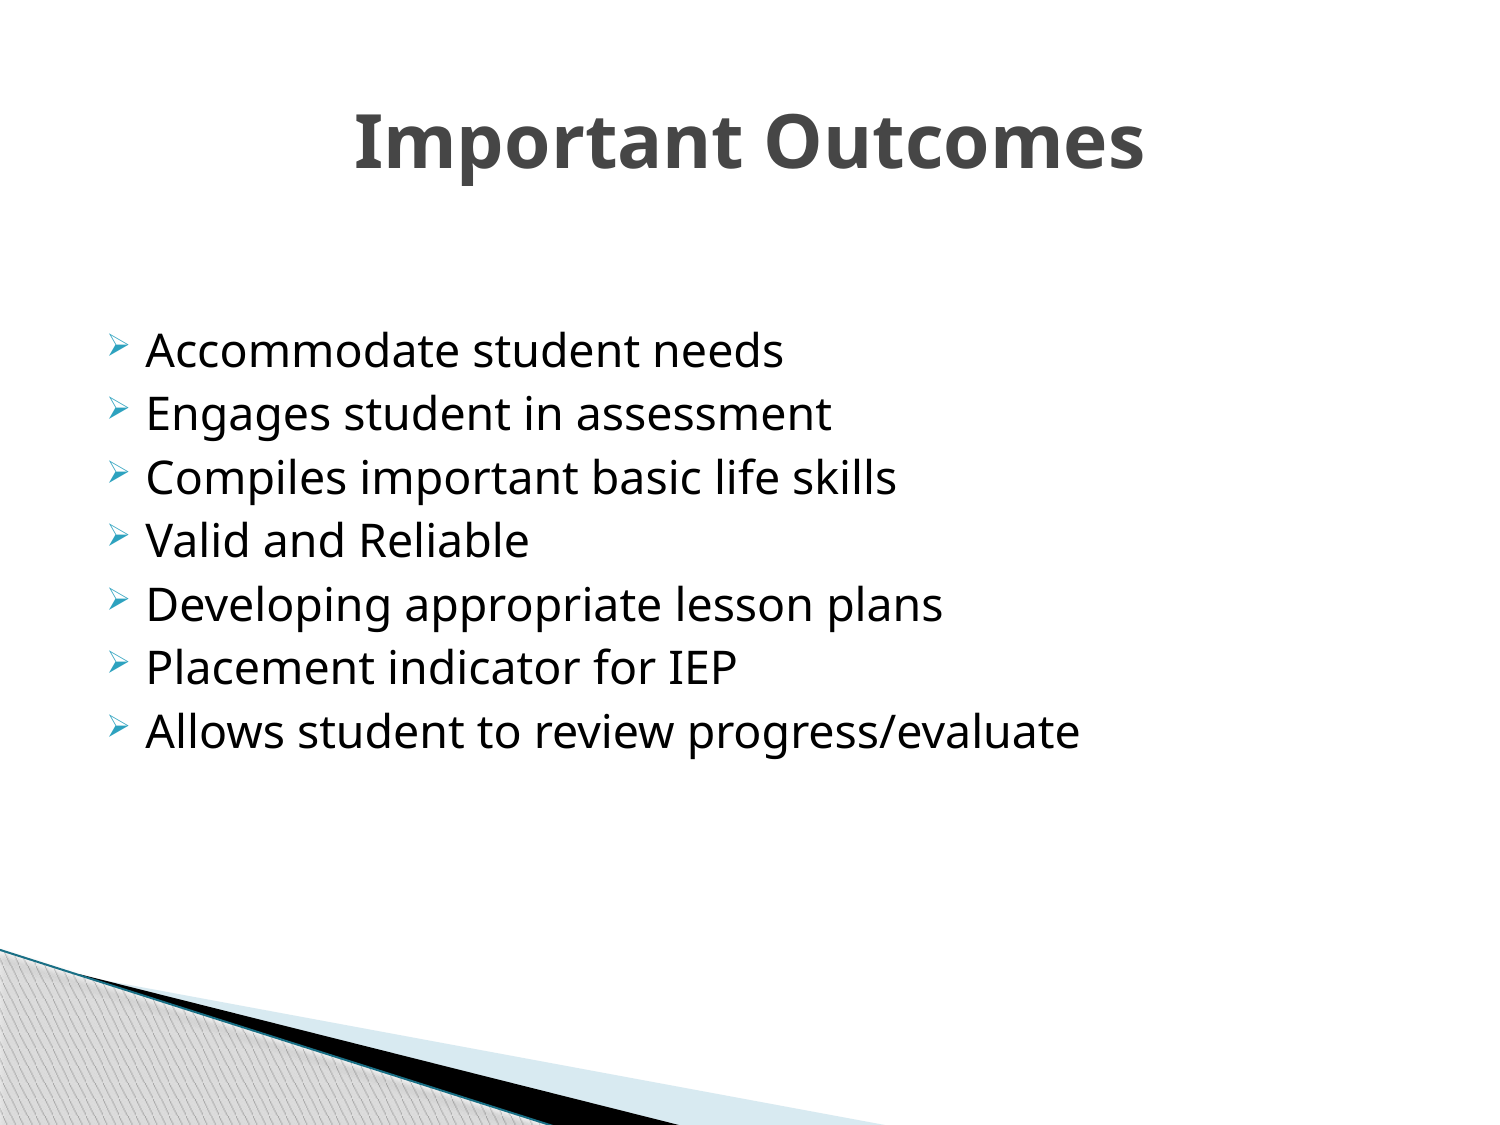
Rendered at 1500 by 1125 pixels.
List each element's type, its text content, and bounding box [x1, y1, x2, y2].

list Accommodate student needs Engages student in assessment Compiles important basic life skills Valid and Reliable Developing appropriate lesson plans Placement indicator for IEP Allows student to review progress/evaluate [75, 243, 1425, 986]
title Important Outcomes [75, 45, 1425, 233]
